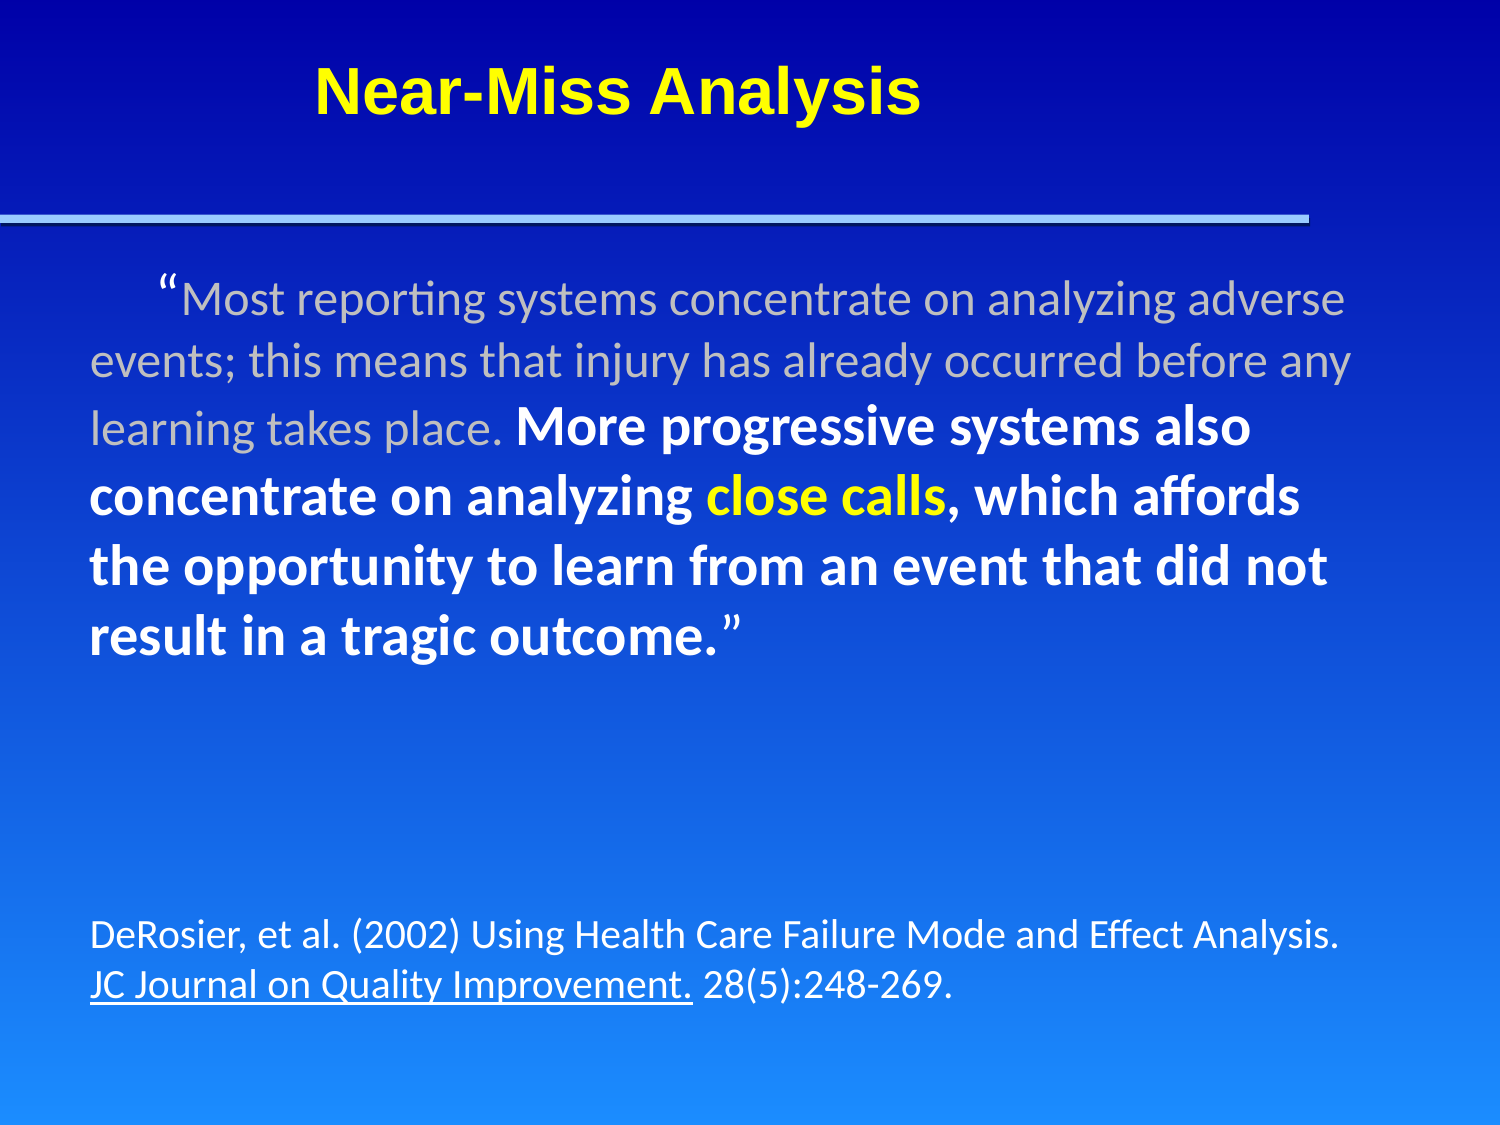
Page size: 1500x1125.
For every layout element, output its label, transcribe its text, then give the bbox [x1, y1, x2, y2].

text_box Near-Miss Analysis [299, 50, 1413, 182]
title “Most reporting systems concentrate on analyzing adverse events; this means that injury has already occurred before any learning takes place. More progressive systems also concentrate on analyzing close calls, which affords the opportunity to learn from an event that did not result in a tragic outcome.” DeRosier, et al. (2002) Using Health Care Failure Mode and Effect Analysis. JC Journal on Quality Improvement. 28(5):248-269. [74, 249, 1388, 1113]
